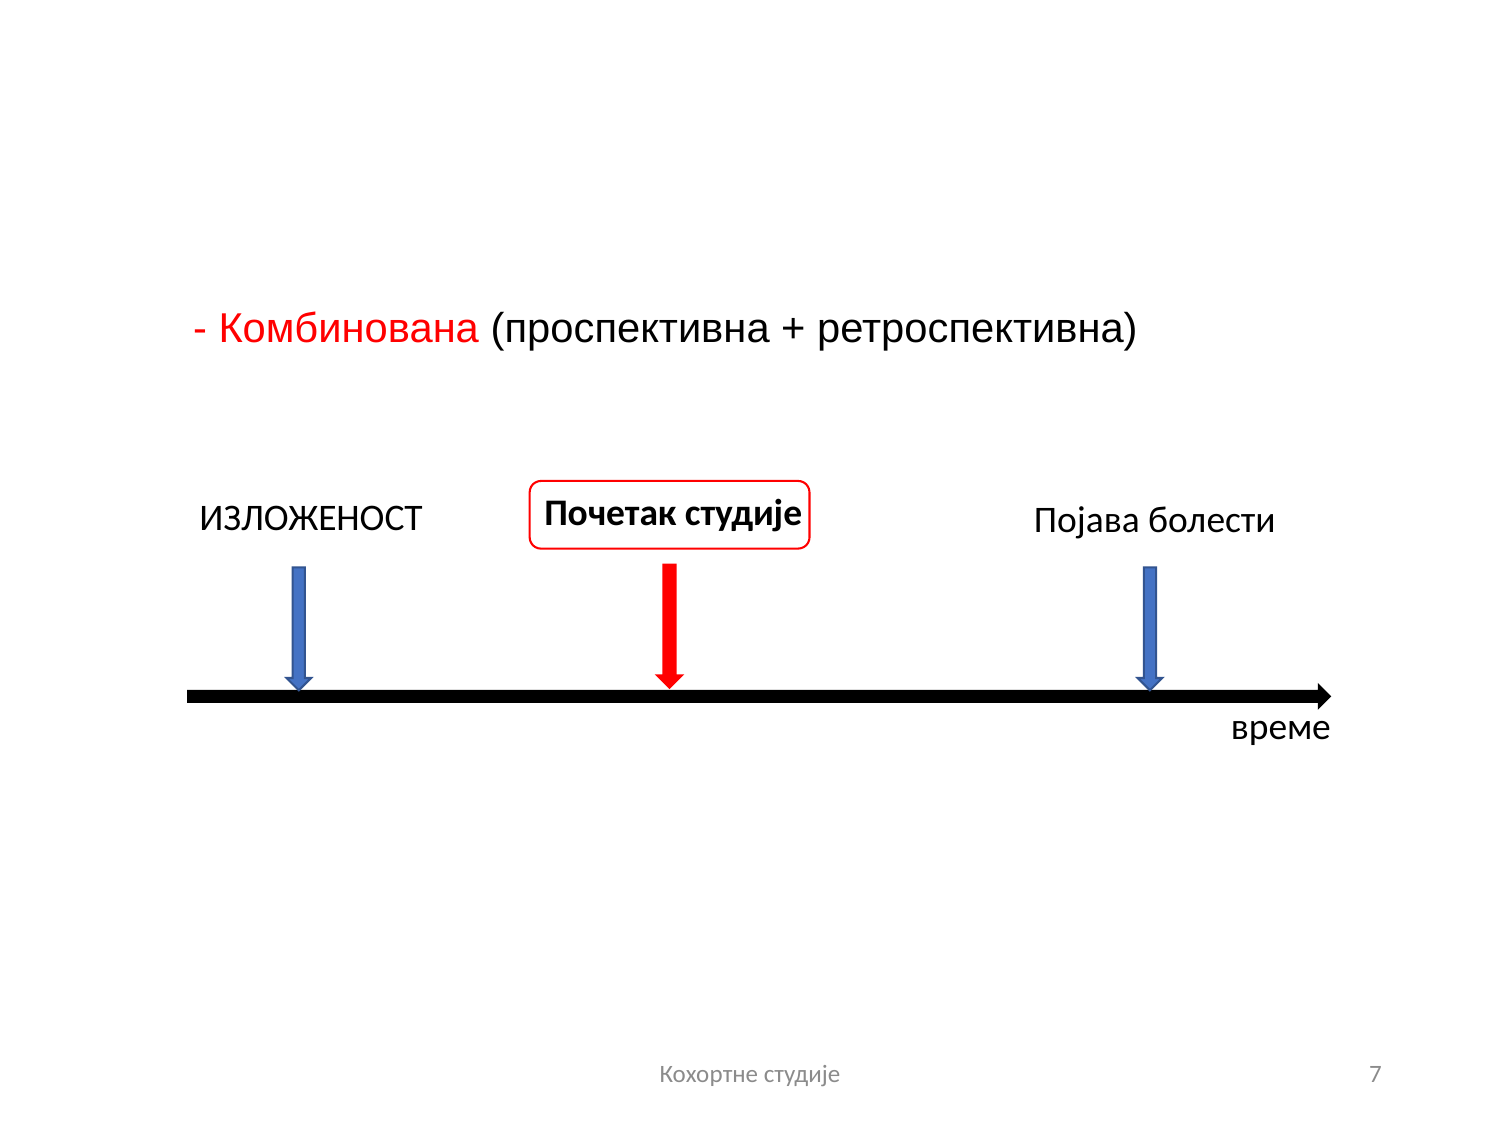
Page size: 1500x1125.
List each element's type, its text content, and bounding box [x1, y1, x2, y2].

text_box [654, 563, 685, 690]
text_box [1135, 566, 1165, 692]
list - Комбинована (проспективна + ретроспективна) [103, 299, 1397, 1014]
slide_number 7 [1059, 1042, 1397, 1103]
text_box [284, 566, 314, 692]
text_box ИЗЛОЖЕНОСТ [175, 485, 447, 546]
footer Кохортне студије [496, 1042, 1004, 1103]
text_box [528, 489, 810, 550]
text_box Појава болести [1016, 488, 1293, 548]
text_box време [1216, 694, 1358, 755]
text_box [187, 682, 1329, 703]
text_box Почетак студије [529, 480, 825, 541]
